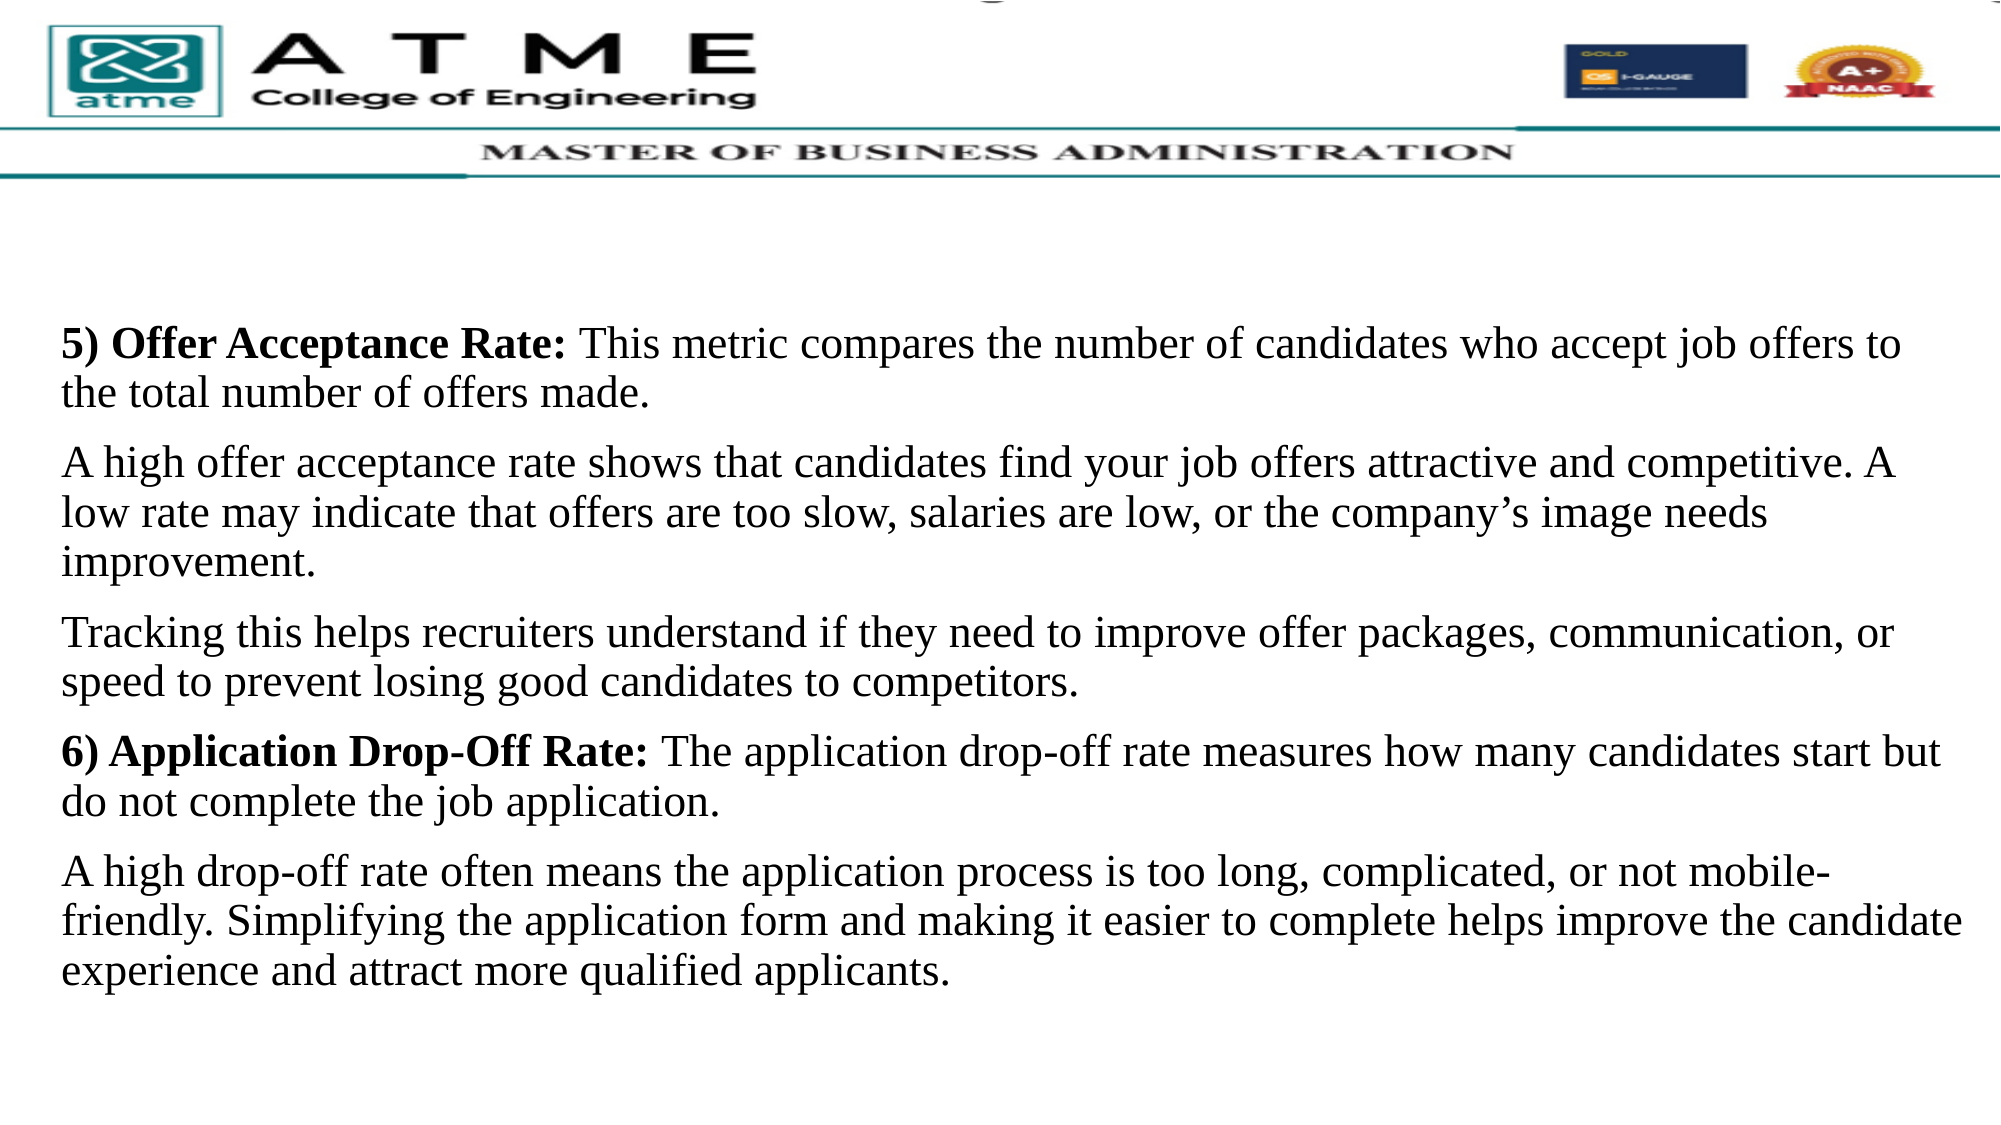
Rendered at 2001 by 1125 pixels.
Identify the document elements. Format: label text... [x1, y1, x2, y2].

list 5) Offer Acceptance Rate: This metric compares the number of candidates who accept job offers to the total number of offers made. A high offer acceptance rate shows that candidates find your job offers attractive and competitive. A low rate may indicate that offers are too slow, salaries are low, or the company’s image needs improvement. Tracking this helps recruiters understand if they need to improve offer packages, communication, or speed to prevent losing good candidates to competitors. 6) Application Drop-Off Rate: The application drop-off rate measures how many candidates start but do not complete the job application. A high drop-off rate often means the application process is too long, complicated, or not mobile-friendly. Simplifying the application form and making it easier to complete helps improve the candidate experience and attract more qualified applicants. [46, 311, 1982, 1125]
picture [0, 1, 2000, 180]
